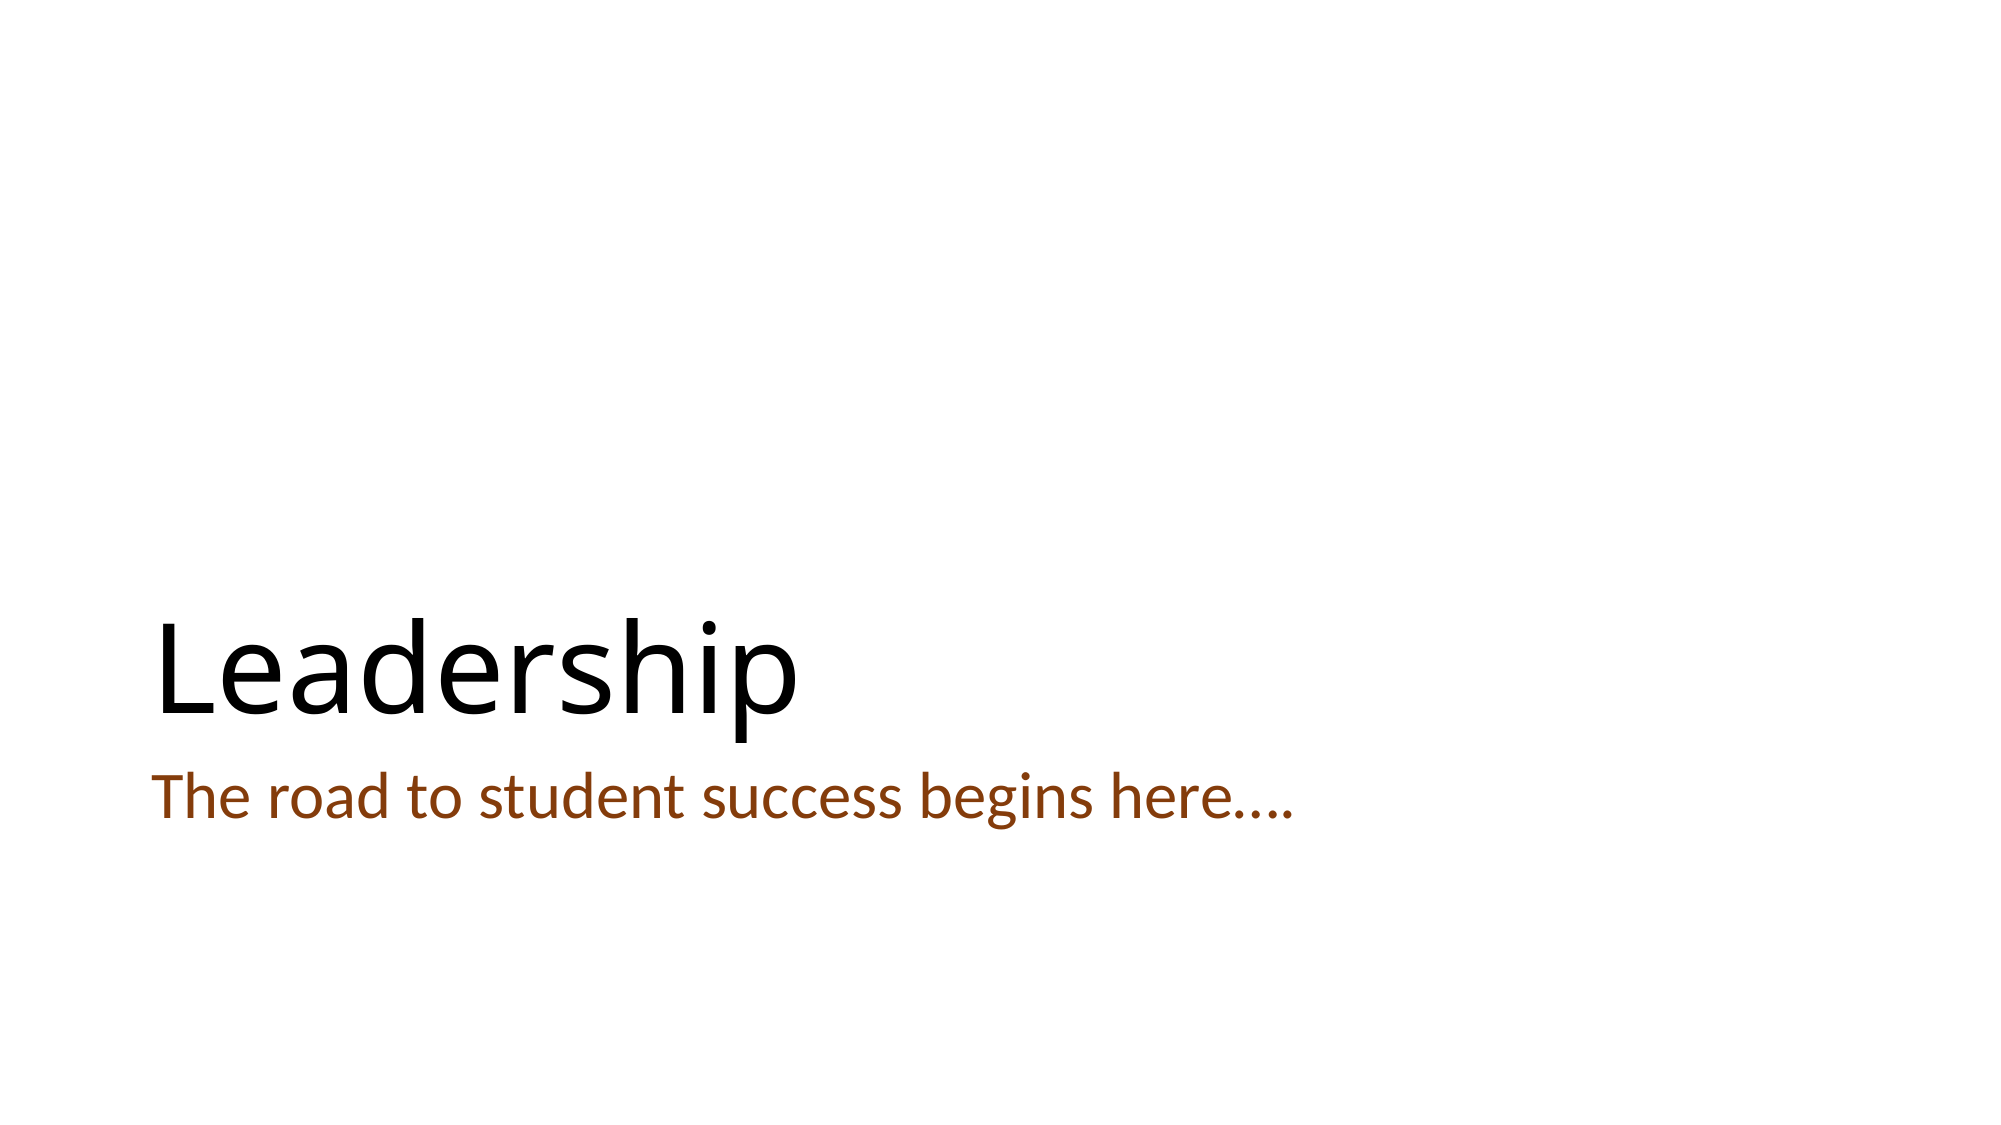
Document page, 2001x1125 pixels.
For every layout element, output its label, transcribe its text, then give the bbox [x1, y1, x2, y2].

list The road to student success begins here…. [136, 752, 1862, 999]
title Leadership [136, 280, 1862, 749]
